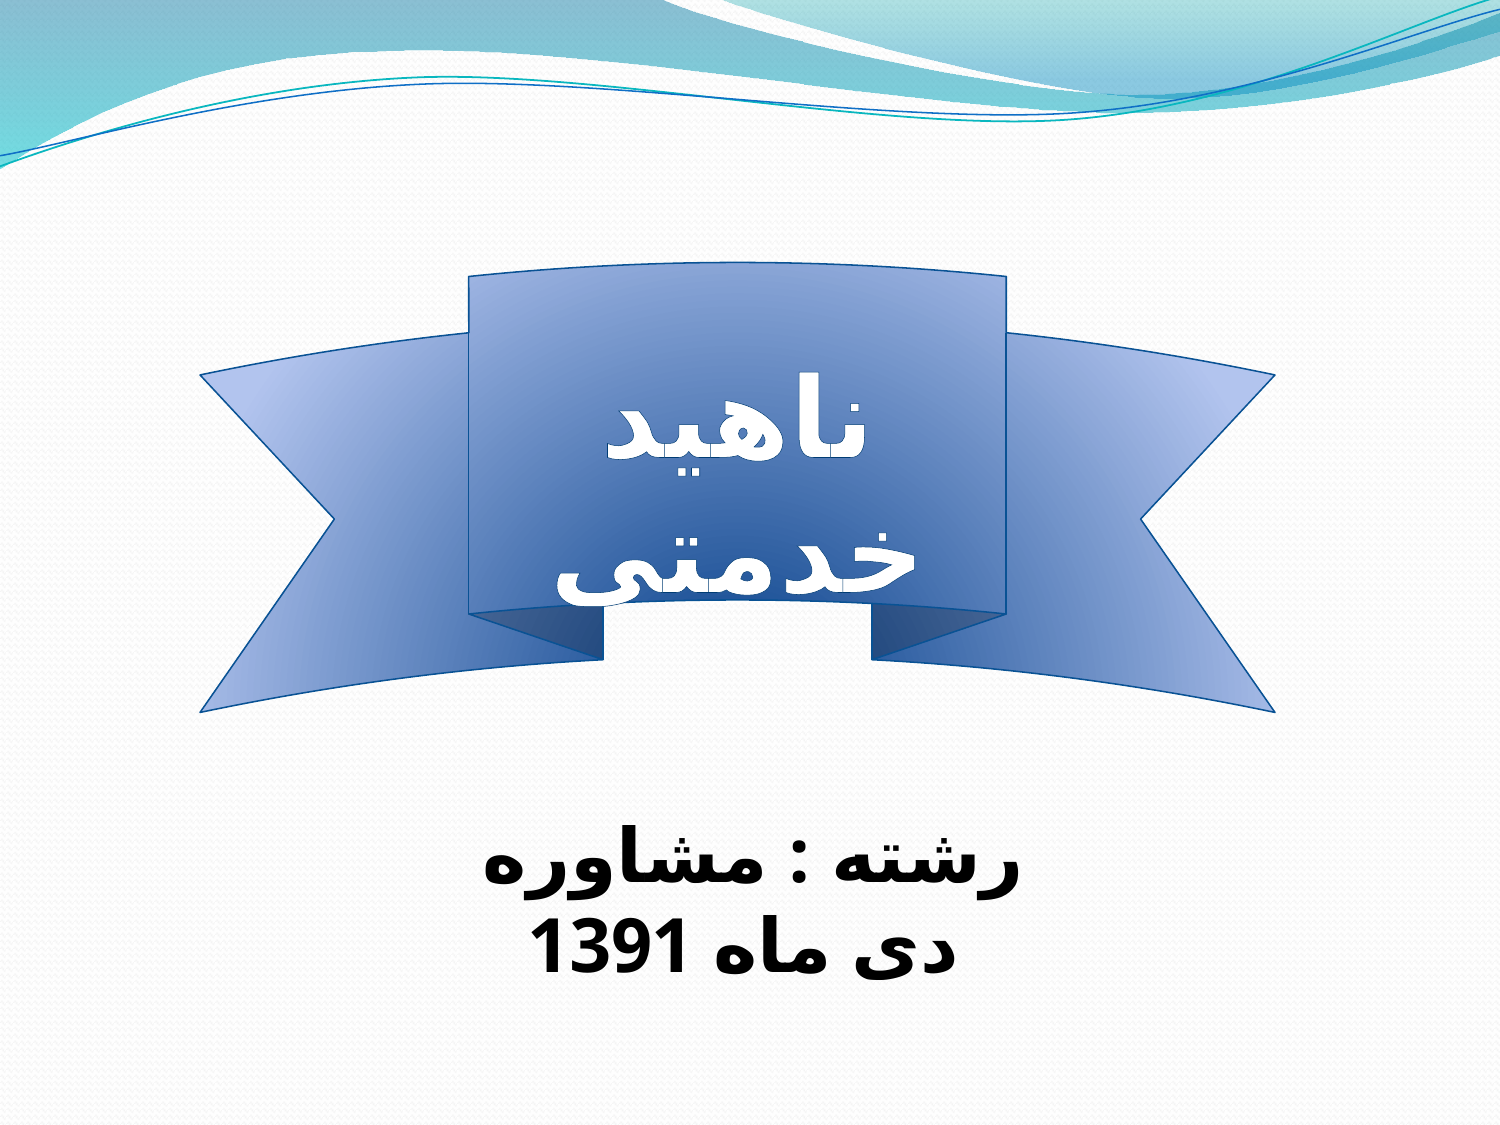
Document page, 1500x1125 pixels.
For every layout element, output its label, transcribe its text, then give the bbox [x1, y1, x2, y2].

text_box رشته : مشاوره دی ماه 1391 [350, 799, 1138, 995]
text_box ناهید خدمتی [487, 337, 988, 623]
text_box [199, 261, 1276, 714]
